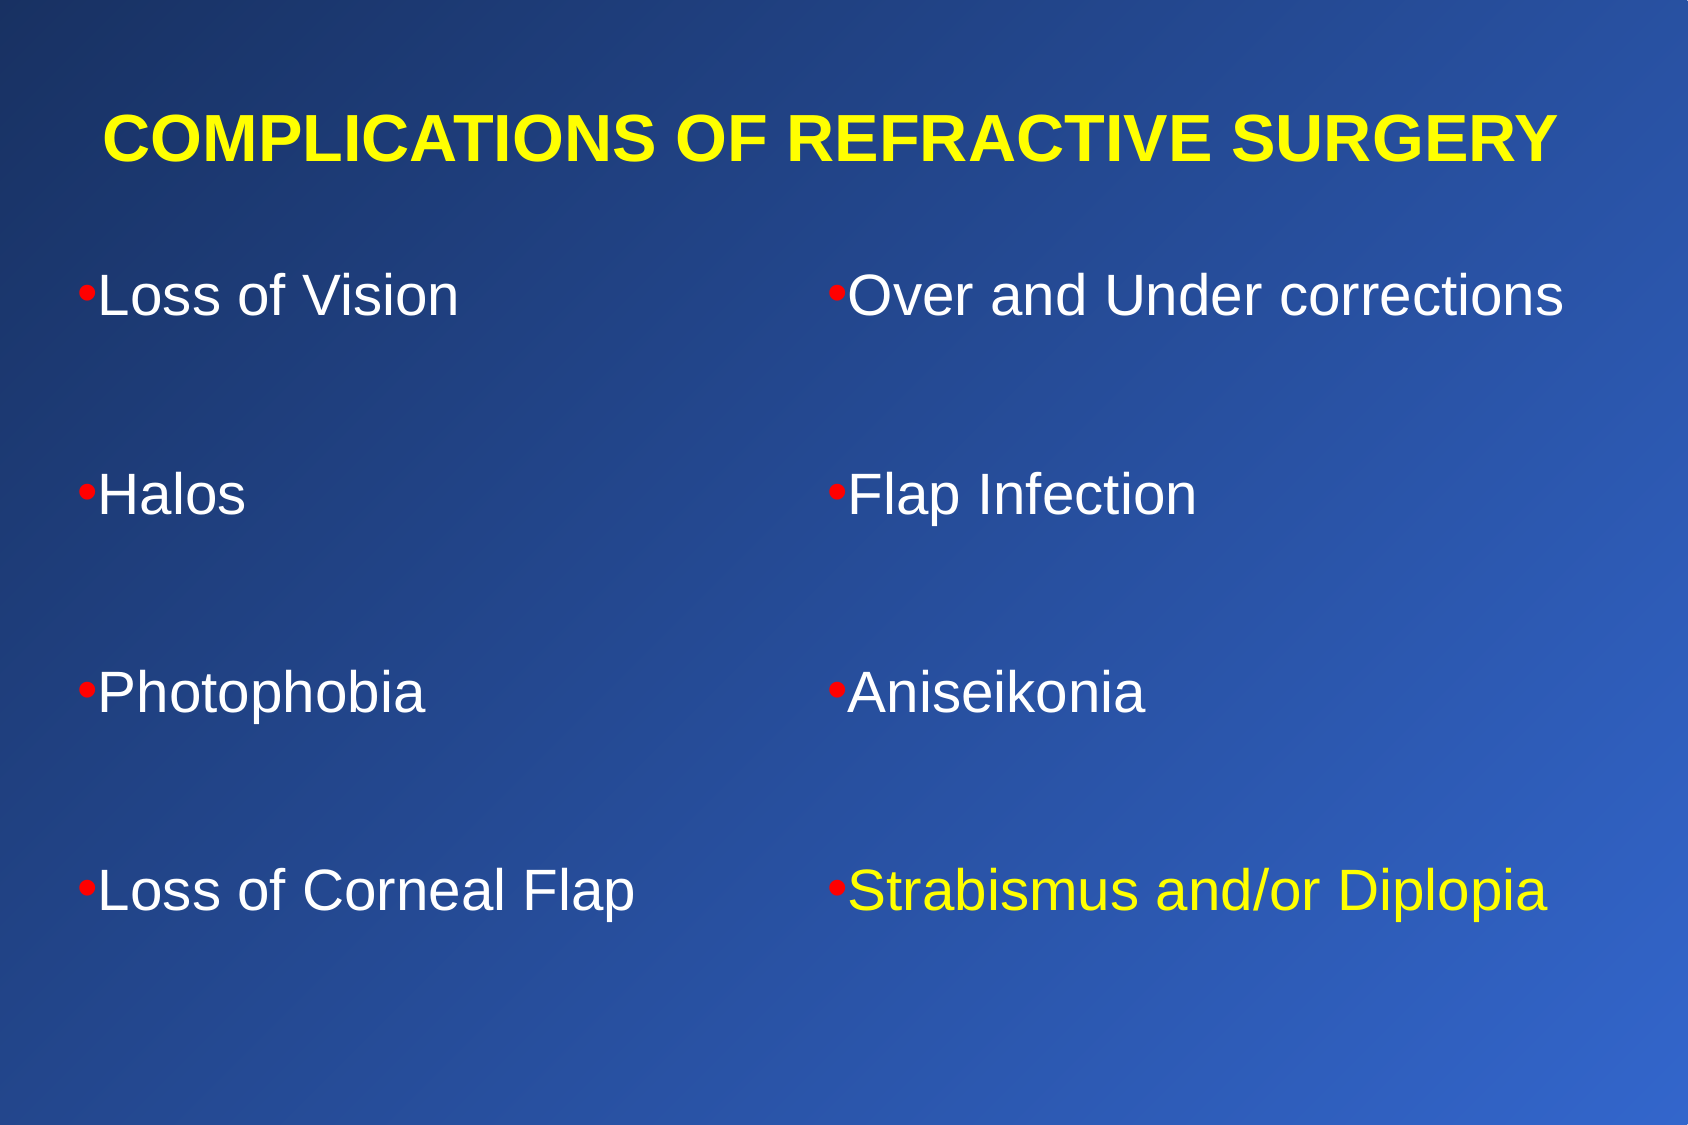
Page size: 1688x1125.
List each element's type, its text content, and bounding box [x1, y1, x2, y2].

text_box Loss of Vision Halos Photophobia Loss of Corneal Flap [62, 249, 812, 930]
text_box Over and Under corrections Flap Infection Aniseikonia Strabismus and/or Diplopia [812, 249, 1638, 930]
text_box COMPLICATIONS OF REFRACTIVE SURGERY [74, 87, 1588, 183]
